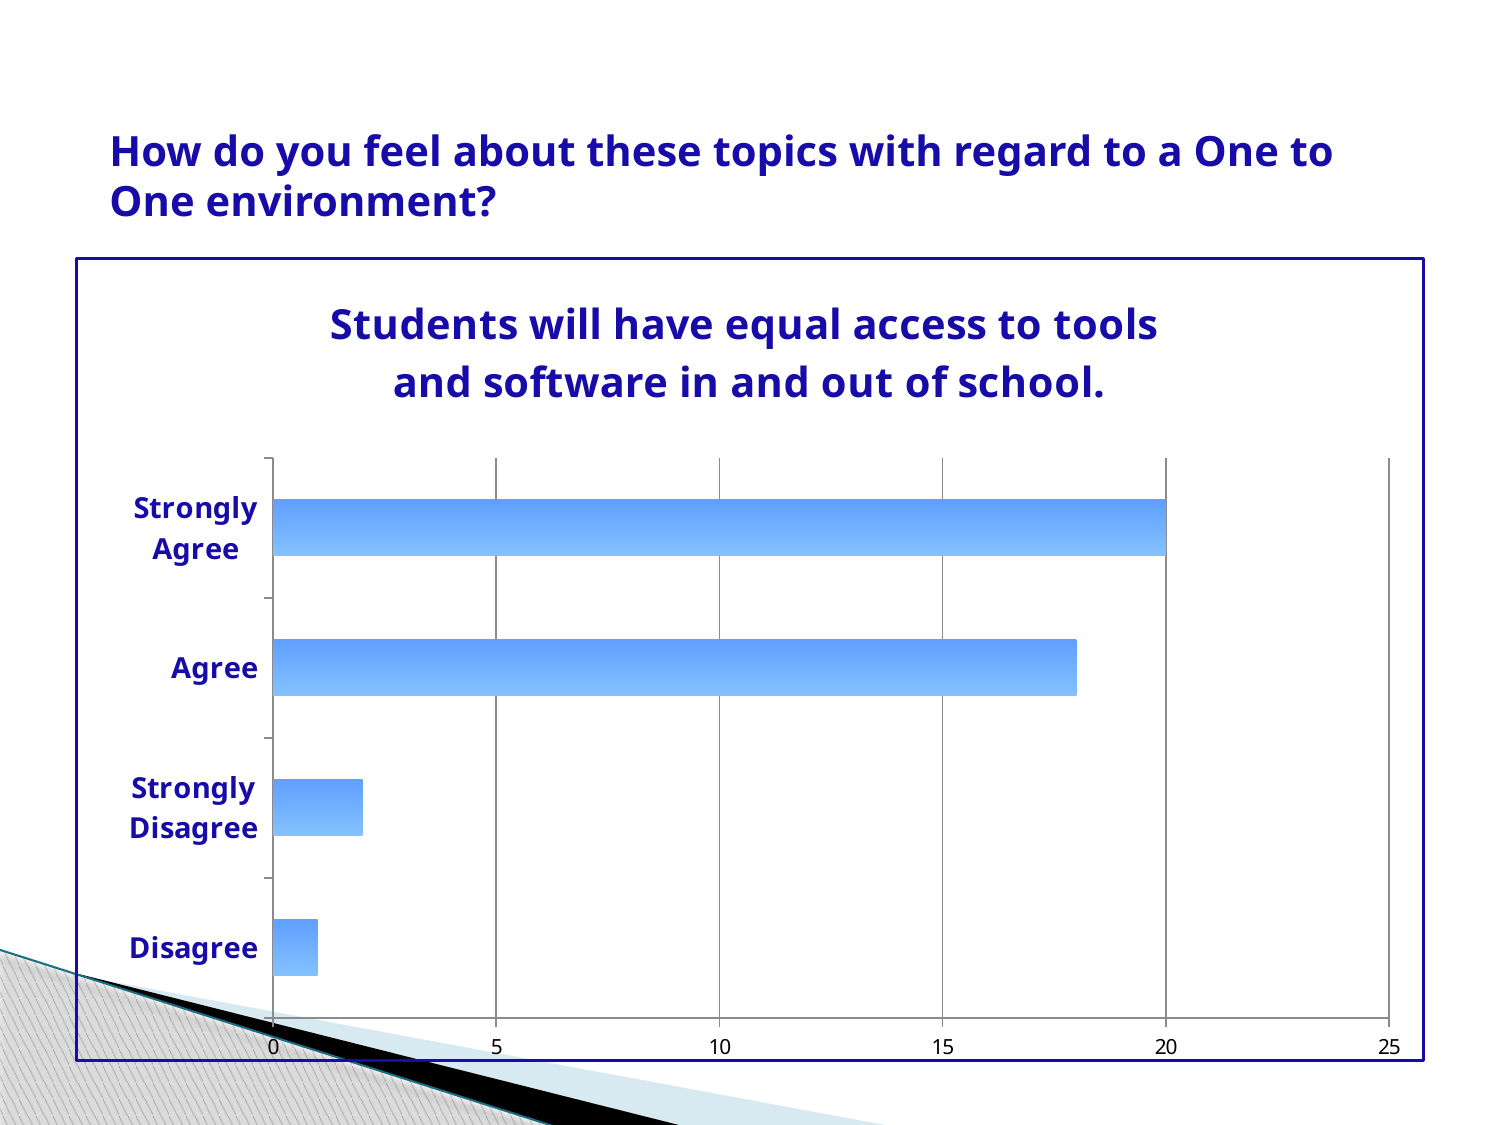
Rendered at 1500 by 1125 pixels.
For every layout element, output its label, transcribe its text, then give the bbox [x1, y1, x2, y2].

chart [74, 256, 1426, 1063]
text_box How do you feel about these topics with regard to a One to One environment? [94, 117, 1425, 232]
